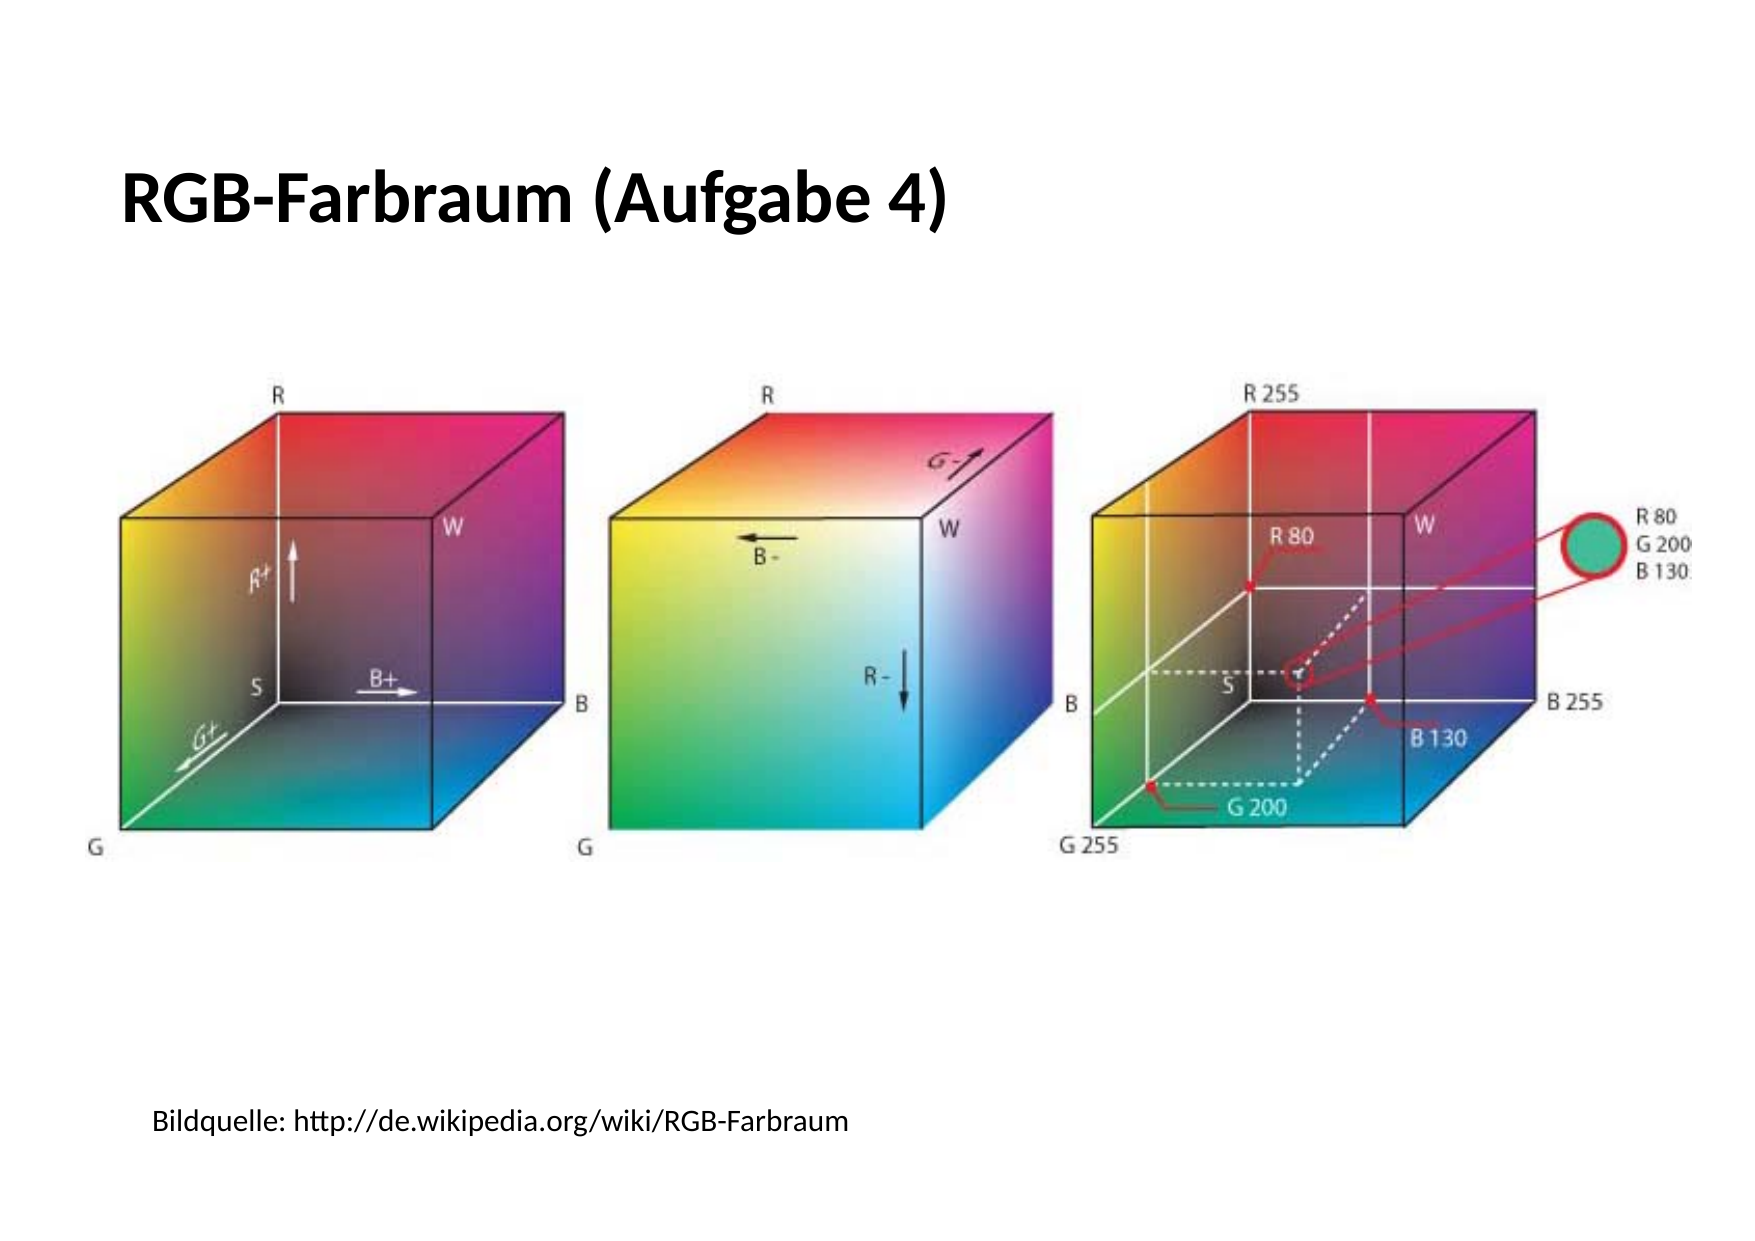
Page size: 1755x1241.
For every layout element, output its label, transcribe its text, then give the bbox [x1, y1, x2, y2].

text_box RGB-Farbraum (Aufgabe 4) [121, 147, 1586, 219]
picture [85, 371, 1693, 863]
text_box Bildquelle: http://de.wikipedia.org/wiki/RGB-Farbraum [137, 1092, 866, 1145]
